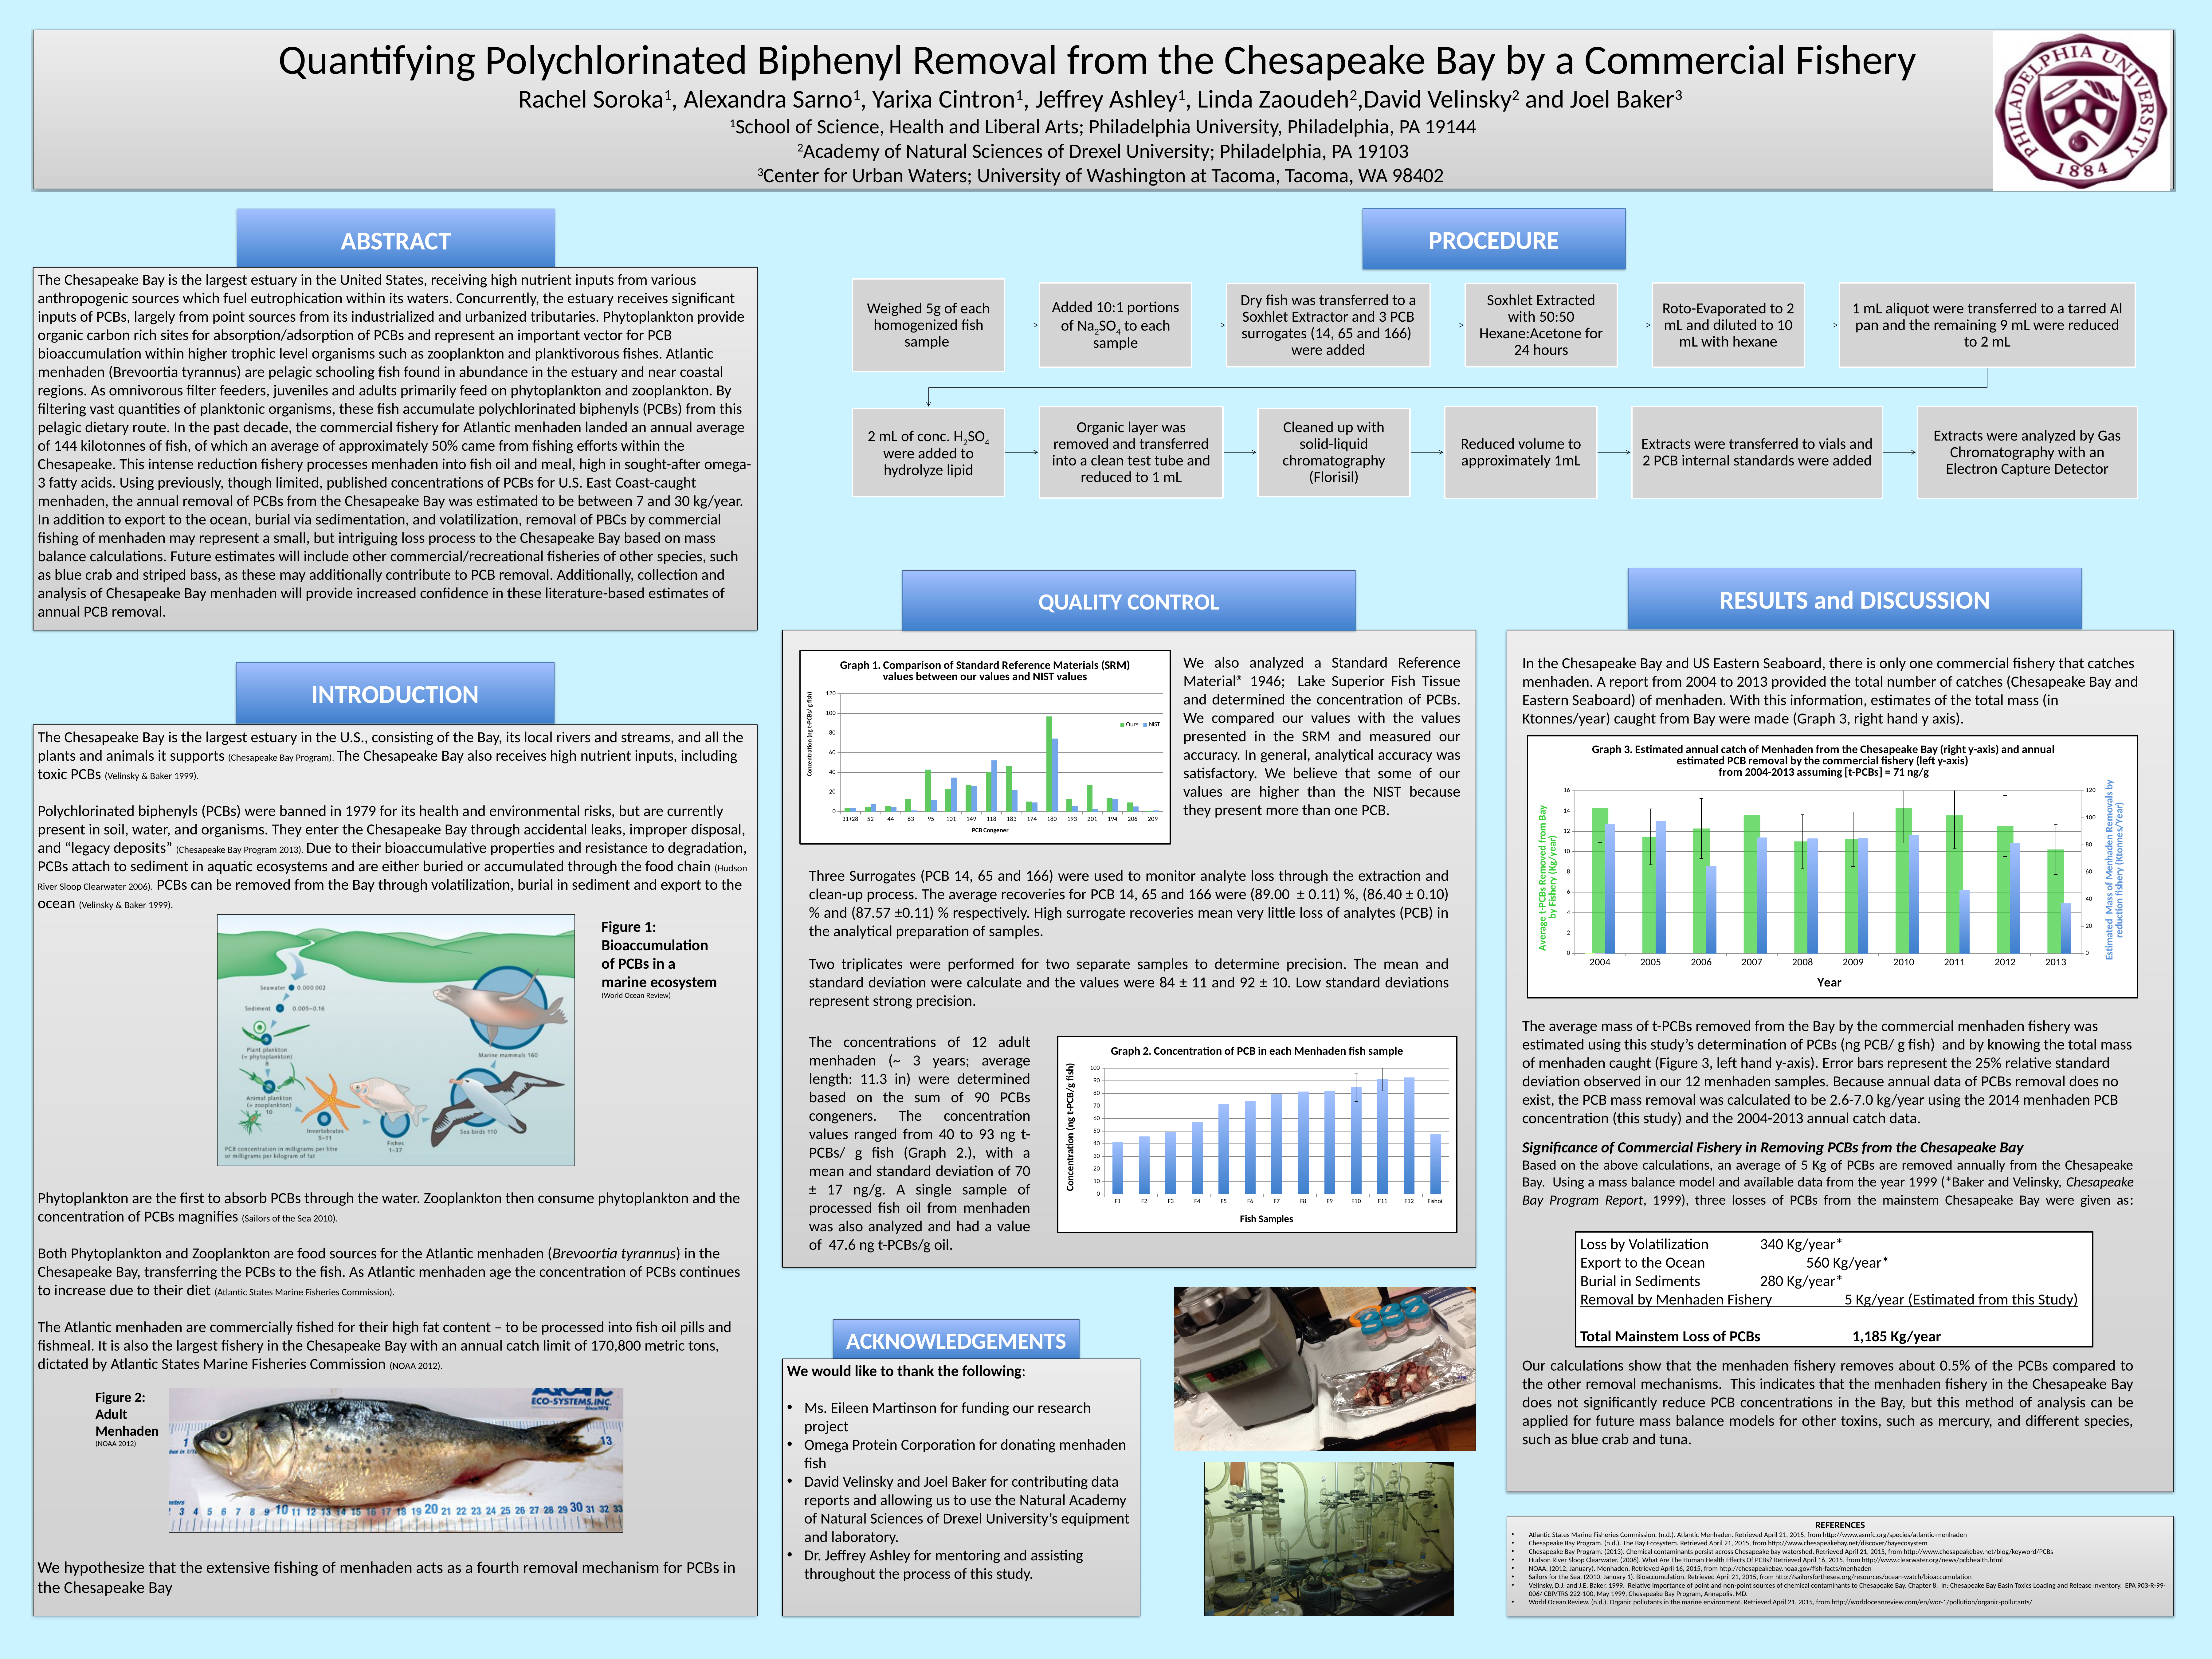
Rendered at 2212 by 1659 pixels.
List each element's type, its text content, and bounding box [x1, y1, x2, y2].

text_box Three Surrogates (PCB 14, 65 and 166) were used to monitor analyte loss through the extraction and clean-up process. The average recoveries for PCB 14, 65 and 166 were (89.00 ± 0.11) %, (86.40 ± 0.10) % and (87.57 ±0.11) % respectively. High surrogate recoveries mean very little loss of analytes (PCB) in the analytical preparation of samples. [804, 863, 1454, 942]
text_box Loss by Volatilization 340 Kg/year* Export to the Ocean 560 Kg/year* Burial in Sediments 280 Kg/year* Removal by Menhaden Fishery 5 Kg/year (Estimated from this Study) Total Mainstem Loss of PCBs 1,185 Kg/year [1575, 1231, 2093, 1347]
picture [1993, 31, 2171, 191]
text_box ABSTRACT [237, 209, 555, 266]
text_box Figure 2: Adult Menhaden (NOAA 2012) [91, 1385, 177, 1450]
text_box Two triplicates were performed for two separate samples to determine precision. The mean and standard deviation were calculate and the values were 84 ± 11 and 92 ± 10. Low standard deviations represent strong precision. [804, 951, 1454, 1011]
chart [799, 650, 1171, 845]
text_box Quantifying Polychlorinated Biphenyl Removal from the Chesapeake Bay by a Commercial Fishery Rachel Soroka1, Alexandra Sarno1, Yarixa Cintron1, Jeffrey Ashley1, Linda Zaoudeh2,David Velinsky2 and Joel Baker3 1School of Science, Health and Liberal Arts; Philadelphia University, Philadelphia, PA 19144 2Academy of Natural Sciences of Drexel University; Philadelphia, PA 19103 3Center for Urban Waters; University of Washington at Tacoma, Tacoma, WA 98402 [33, 30, 2174, 189]
text_box Significance of Commercial Fishery in Removing PCBs from the Chesapeake Bay Based on the above calculations, an average of 5 Kg of PCBs are removed annually from the Chesapeake Bay. Using a mass balance model and available data from the year 1999 (*Baker and Velinsky, Chesapeake Bay Program Report, 1999), three losses of PCBs from the mainstem Chesapeake Bay were given as: Our calculations show that the menhaden fishery removes about 0.5% of the PCBs compared to the other removal mechanisms. This indicates that the menhaden fishery in the Chesapeake Bay does not significantly reduce PCB concentrations in the Bay, but this method of analysis can be applied for future mass balance models for other toxins, such as mercury, and different species, such as blue crab and tuna. [1518, 1135, 2139, 1471]
picture [1174, 1287, 1476, 1451]
text_box In the Chesapeake Bay and US Eastern Seaboard, there is only one commercial fishery that catches menhaden. A report from 2004 to 2013 provided the total number of catches (Chesapeake Bay and Eastern Seaboard) of menhaden. With this information, estimates of the total mass (in Ktonnes/year) caught from Bay were made (Graph 3, right hand y axis). [1518, 651, 2151, 729]
text_box [782, 630, 1476, 1268]
text_box The average mass of t-PCBs removed from the Bay by the commercial menhaden fishery was estimated using this study’s determination of PCBs (ng PCB/ g fish) and by knowing the total mass of menhaden caught (Figure 3, left hand y-axis). Error bars represent the 25% relative standard deviation observed in our 12 menhaden samples. Because annual data of PCBs removal does no exist, the PCB mass removal was calculated to be 2.6-7.0 kg/year using the 2014 menhaden PCB concentration (this study) and the 2004-2013 annual catch data. [1518, 1014, 2139, 1135]
text_box The concentrations of 12 adult menhaden (~ 3 years; average length: 11.3 in) were determined based on the sum of 90 PCBs congeners. The concentration values ranged from 40 to 93 ng t-PCBs/ g fish (Graph 2.), with a mean and standard deviation of 70 ± 17 ng/g. A single sample of processed fish oil from menhaden was also analyzed and had a value of 47.6 ng t-PCBs/g oil. [804, 1030, 1035, 1255]
picture [169, 1388, 623, 1533]
text_box We would like to thank the following: Ms. Eileen Martinson for funding our research project Omega Protein Corporation for donating menhaden fish David Velinsky and Joel Baker for contributing data reports and allowing us to use the Natural Academy of Natural Sciences of Drexel University’s equipment and laboratory. Dr. Jeffrey Ashley for mentoring and assisting throughout the process of this study. [782, 1359, 1140, 1616]
chart [1057, 1036, 1458, 1233]
text_box INTRODUCTION [236, 662, 555, 724]
text_box The Chesapeake Bay is the largest estuary in the United States, receiving high nutrient inputs from various anthropogenic sources which fuel eutrophication within its waters. Concurrently, the estuary receives significant inputs of PCBs, largely from point sources from its industrialized and urbanized tributaries. Phytoplankton provide organic carbon rich sites for absorption/adsorption of PCBs and represent an important vector for PCB bioaccumulation within higher trophic level organisms such as zooplankton and planktivorous fishes. Atlantic menhaden (Brevoortia tyrannus) are pelagic schooling fish found in abundance in the estuary and near coastal regions. As omnivorous filter feeders, juveniles and adults primarily feed on phytoplankton and zooplankton. By filtering vast quantities of planktonic organisms, these fish accumulate polychlorinated biphenyls (PCBs) from this pelagic dietary route. In the past decade, the commercial fishery for Atlantic menhaden landed an annual average of 144 kilotonnes of fish, of which an average of approximately 50% came from fishing efforts within the Chesapeake. This intense reduction fishery processes menhaden into fish oil and meal, high in sought-after omega-3 fatty acids. Using previously, though limited, published concentrations of PCBs for U.S. East Coast-caught menhaden, the annual removal of PCBs from the Chesapeake Bay was estimated to be between 7 and 30 kg/year. In addition to export to the ocean, burial via sedimentation, and volatilization, removal of PBCs by commercial fishing of menhaden may represent a small, but intriguing loss process to the Chesapeake Bay based on mass balance calculations. Future estimates will include other commercial/recreational fisheries of other species, such as blue crab and striped bass, as these may additionally contribute to PCB removal. Additionally, collection and analysis of Chesapeake Bay menhaden will provide increased confidence in these literature-based estimates of annual PCB removal. [33, 267, 758, 630]
text_box [1507, 630, 2174, 1492]
text_box We also analyzed a Standard Reference Material® 1946; Lake Superior Fish Tissue and determined the concentration of PCBs. We compared our values with the values presented in the SRM and measured our accuracy. In general, analytical accuracy was satisfactory. We believe that some of our values are higher than the NIST because they present more than one PCB. [1179, 650, 1465, 821]
chart [1527, 735, 2139, 998]
text_box ACKNOWLEDGEMENTS [833, 1319, 1080, 1358]
text_box REFERENCES Atlantic States Marine Fisheries Commission. (n.d.). Atlantic Menhaden. Retrieved April 21, 2015, from http://www.asmfc.org/species/atlantic-menhaden Chesapeake Bay Program. (n.d.). The Bay Ecosystem. Retrieved April 21, 2015, from http://www.chesapeakebay.net/discover/bayecosystem Chesapeake Bay Program. (2013). Chemical contaminants persist across Chesapeake bay watershed. Retrieved April 21, 2015, from http://www.chesapeakebay.net/blog/keyword/PCBs Hudson River Sloop Clearwater. (2006). What Are The Human Health Effects Of PCBs? Retrieved April 16, 2015, from http://www.clearwater.org/news/pcbhealth.html NOAA. (2012, January). Menhaden. Retrieved April 16, 2015, from http://chesapeakebay.noaa.gov/fish-facts/menhaden Sailors for the Sea. (2010, January 1). Bioaccumulation. Retrieved April 21, 2015, from http://sailorsforthesea.org/resources/ocean-watch/bioaccumulation Velinsky, D.J. and J.E. Baker. 1999. Relative importance of point and non-point sources of chemical contaminants to Chesapeake Bay. Chapter 8. In: Chesapeake Bay Basin Toxics Loading and Release Inventory. EPA 903-R-99-006/ CBP/TRS 222-100, May 1999, Chesapeake Bay Program, Annapolis, MD. World Ocean Review. (n.d.). Organic pollutants in the marine environment. Retrieved April 21, 2015, from http://worldoceanreview.com/en/wor-1/pollution/organic-pollutants/ [1507, 1516, 2174, 1616]
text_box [851, 244, 2139, 533]
text_box PROCEDURE [1363, 208, 1626, 243]
picture [217, 914, 575, 1166]
text_box Figure 1: Bioaccumulation of PCBs in a marine ecosystem (World Ocean Review) [597, 914, 724, 1002]
picture [1204, 1462, 1454, 1616]
text_box The Chesapeake Bay is the largest estuary in the U.S., consisting of the Bay, its local rivers and streams, and all the plants and animals it supports (Chesapeake Bay Program). The Chesapeake Bay also receives high nutrient inputs, including toxic PCBs (Velinsky & Baker 1999). Polychlorinated biphenyls (PCBs) were banned in 1979 for its health and environmental risks, but are currently present in soil, water, and organisms. They enter the Chesapeake Bay through accidental leaks, improper disposal, and “legacy deposits” (Chesapeake Bay Program 2013). Due to their bioaccumulative properties and resistance to degradation, PCBs attach to sediment in aquatic ecosystems and are either buried or accumulated through the food chain (Hudson River Sloop Clearwater 2006). PCBs can be removed from the Bay through volatilization, burial in sediment and export to the ocean (Velinsky & Baker 1999). Phytoplankton are the first to absorb PCBs through the water. Zooplankton then consume phytoplankton and the concentration of PCBs magnifies (Sailors of the Sea 2010). Both Phytoplankton and Zooplankton are food sources for the Atlantic menhaden (Brevoortia tyrannus) in the Chesapeake Bay, transferring the PCBs to the fish. As Atlantic menhaden age the concentration of PCBs continues to increase due to their diet (Atlantic States Marine Fisheries Commission). The Atlantic menhaden are commercially fished for their high fat content – to be processed into fish oil pills and fishmeal. It is also the largest fishery in the Chesapeake Bay with an annual catch limit of 170,800 metric tons, dictated by Atlantic States Marine Fisheries Commission (NOAA 2012). We hypothesize that the extensive fishing of menhaden acts as a fourth removal mechanism for PCBs in the Chesapeake Bay [33, 724, 758, 1616]
text_box QUALITY CONTROL [902, 570, 1356, 631]
text_box RESULTS and DISCUSSION [1628, 568, 2082, 629]
